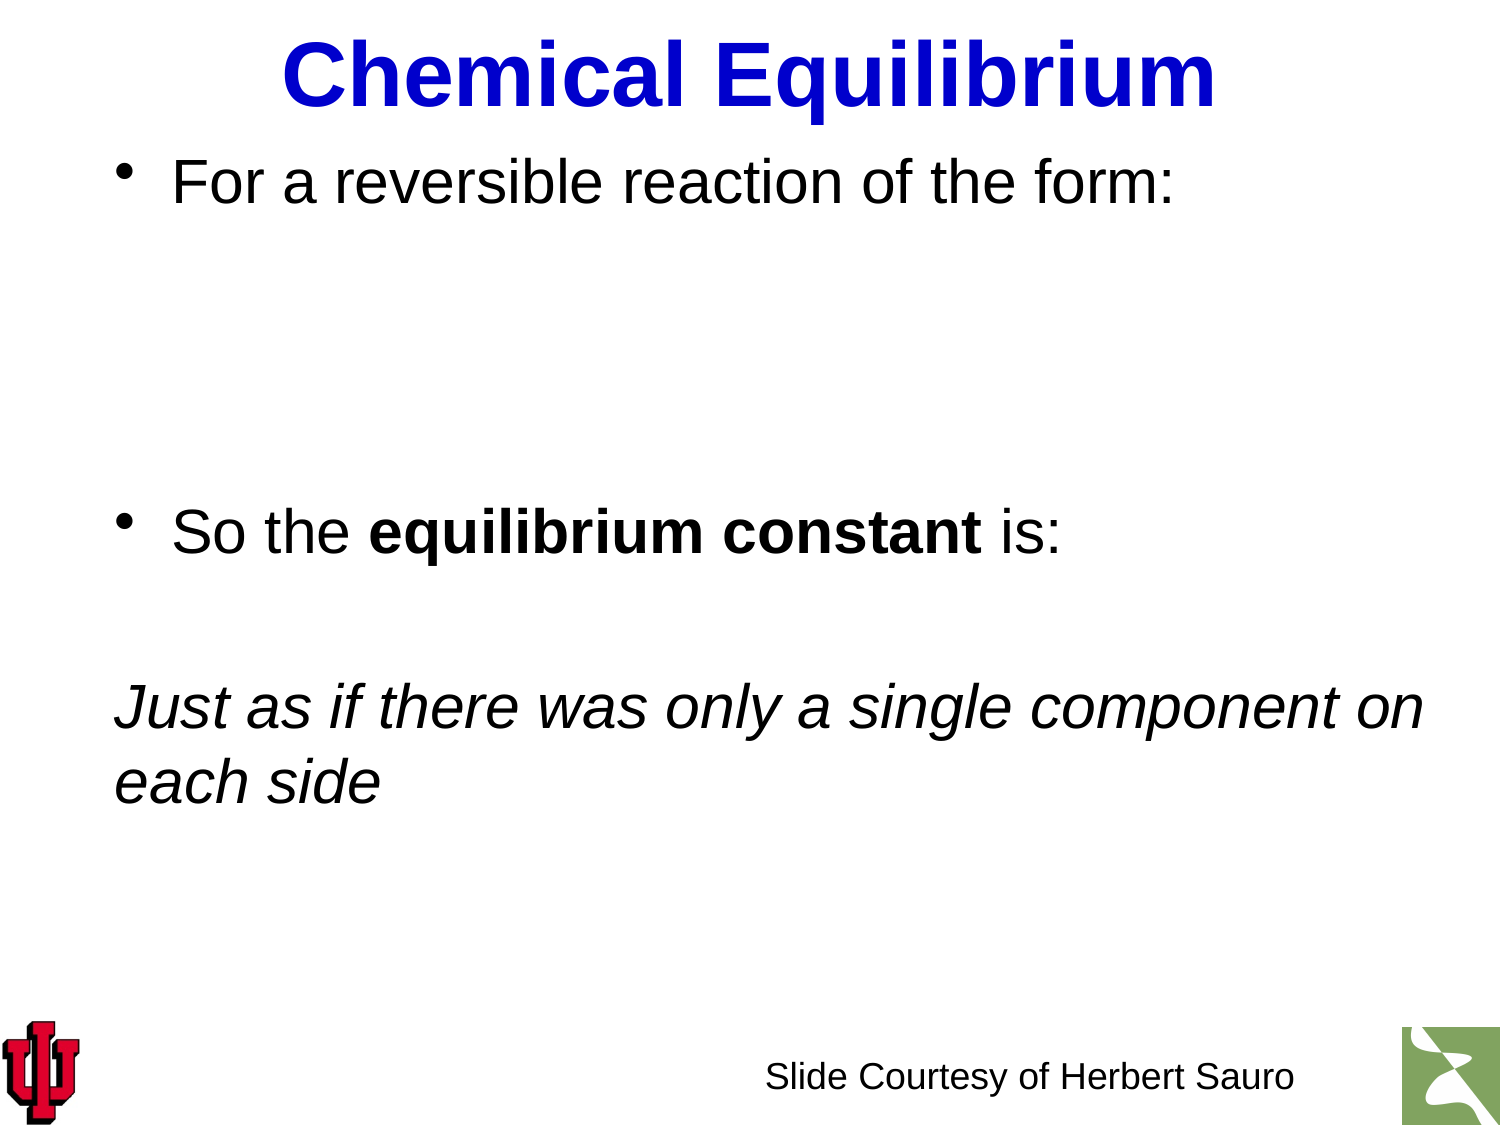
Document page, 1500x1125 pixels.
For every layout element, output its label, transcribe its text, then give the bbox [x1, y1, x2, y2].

text_box Slide Courtesy of Herbert Sauro [749, 1044, 1350, 1105]
text_box [74, 612, 1425, 826]
picture [0, 1020, 80, 1125]
title Chemical Equilibrium [75, 0, 1425, 164]
picture [1402, 1027, 1500, 1125]
